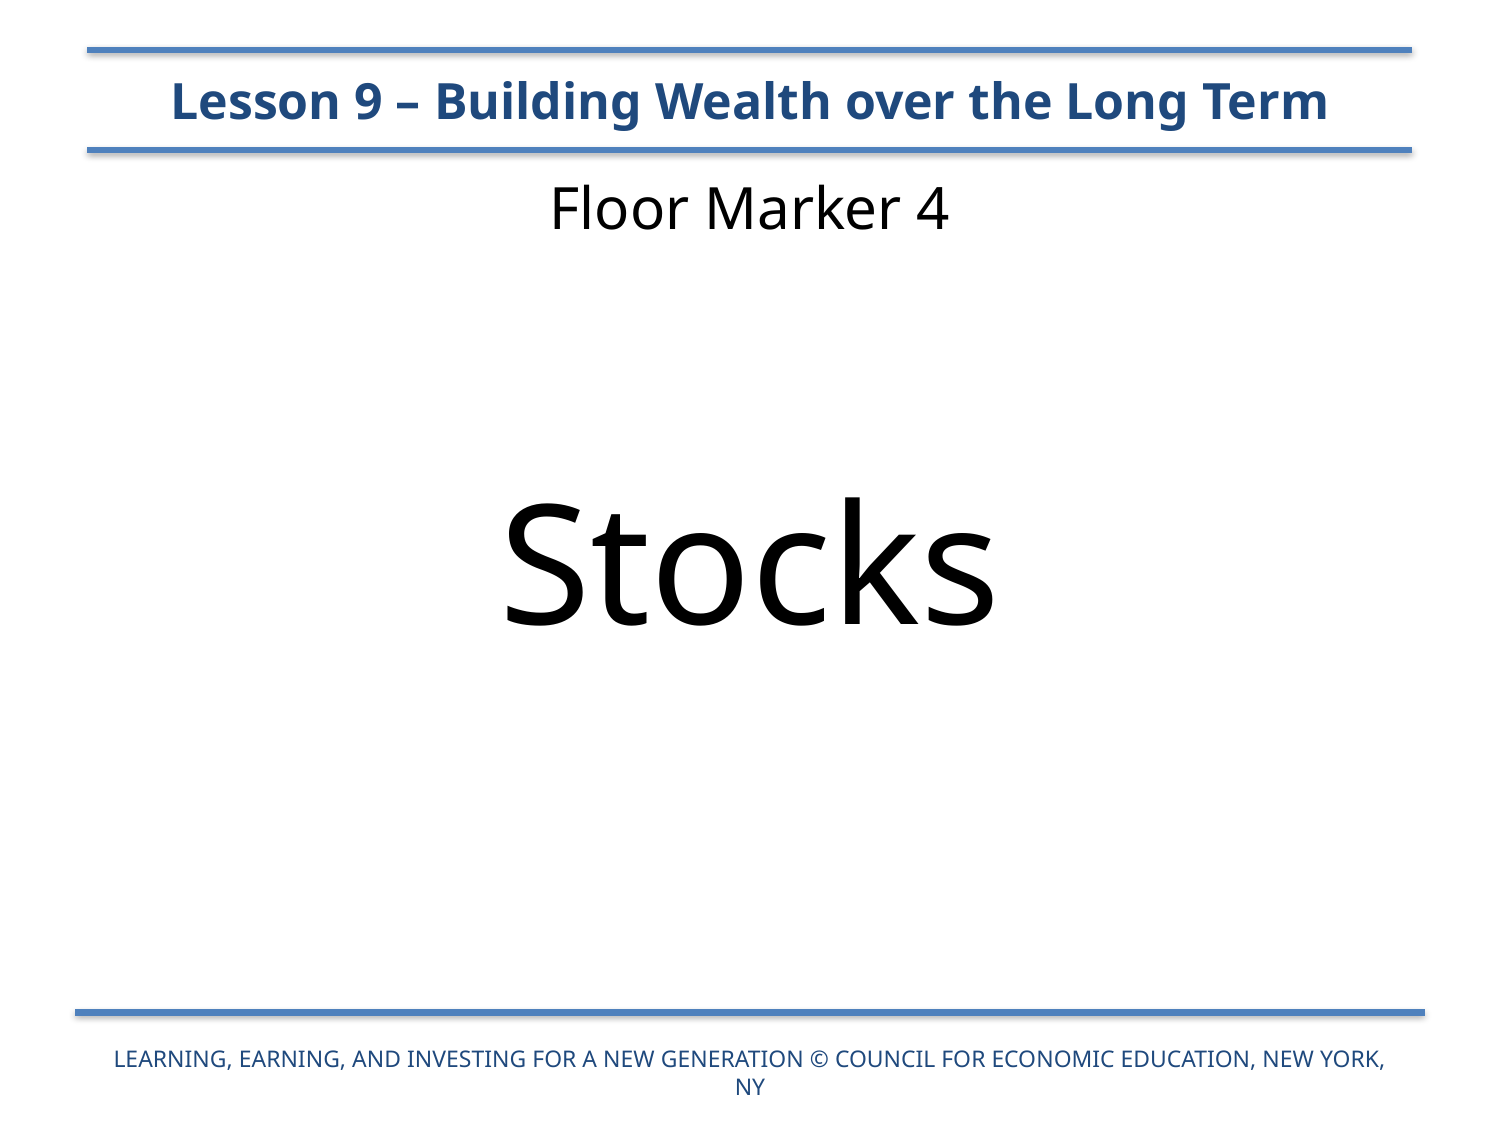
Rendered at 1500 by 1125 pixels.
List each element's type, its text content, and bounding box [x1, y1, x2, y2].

list Stocks [75, 450, 1425, 725]
title Floor Marker 4 [75, 112, 1425, 300]
text_box Lesson 9 – Building Wealth over the Long Term [125, 62, 1375, 138]
